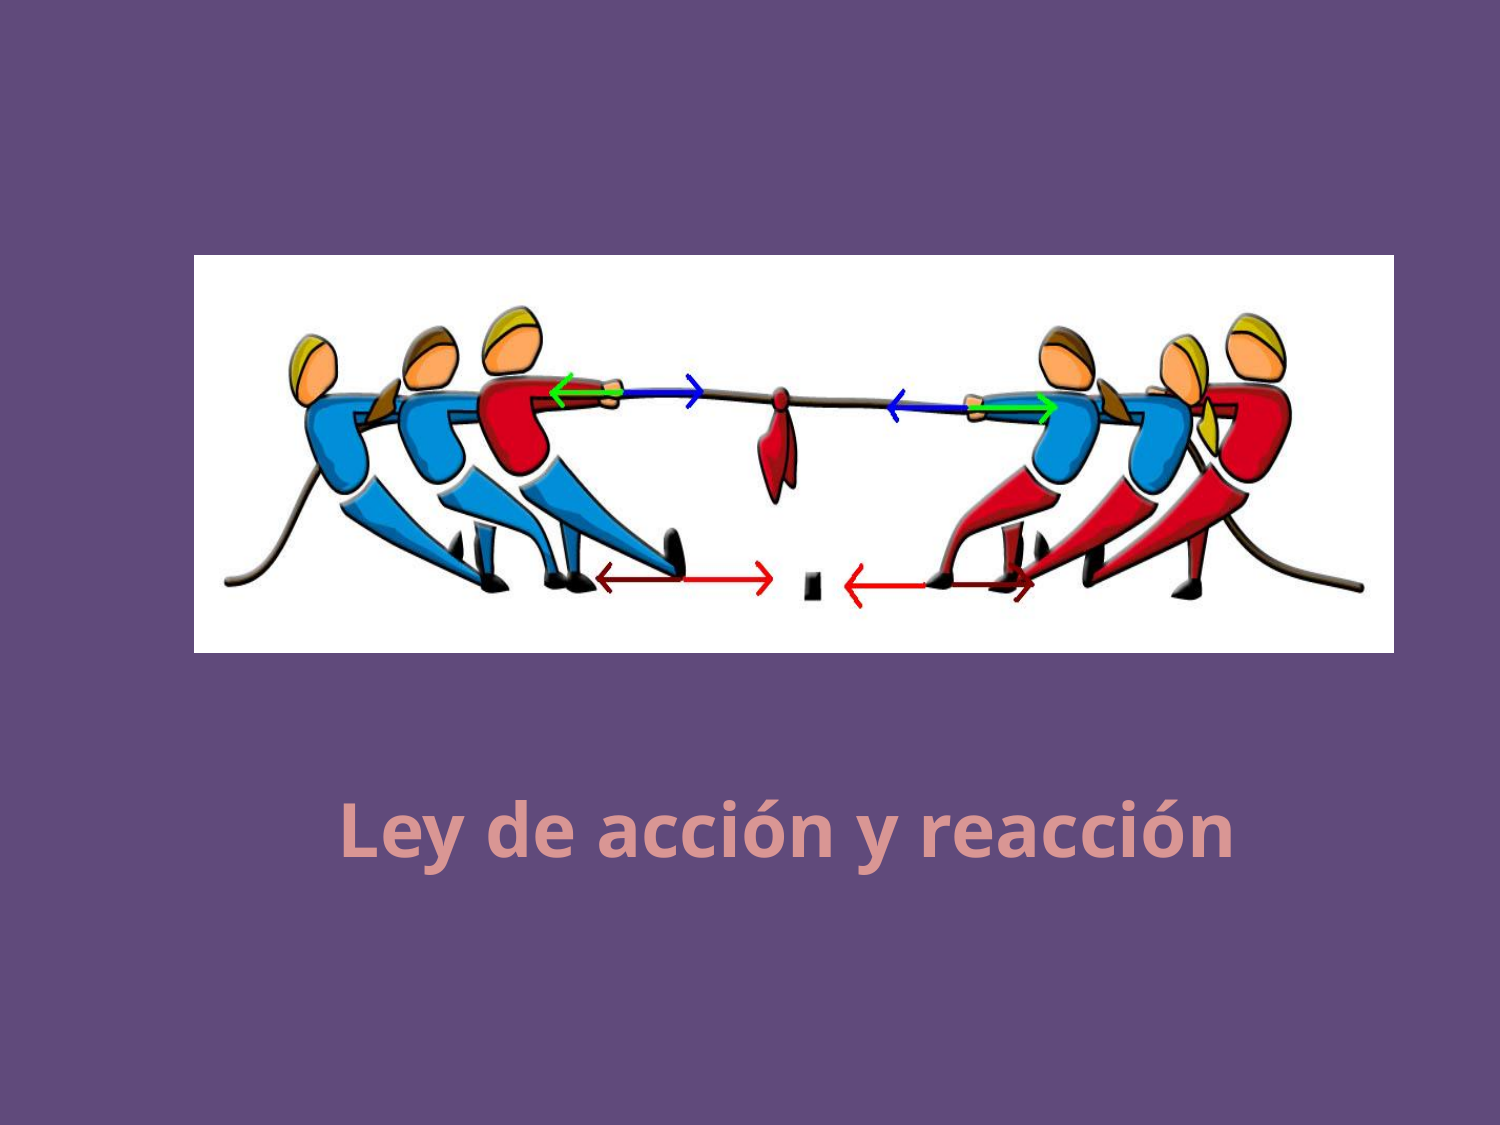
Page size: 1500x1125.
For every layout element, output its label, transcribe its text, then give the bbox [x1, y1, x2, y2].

picture [194, 255, 1394, 654]
text_box Ley de acción y reacción [322, 775, 1252, 880]
